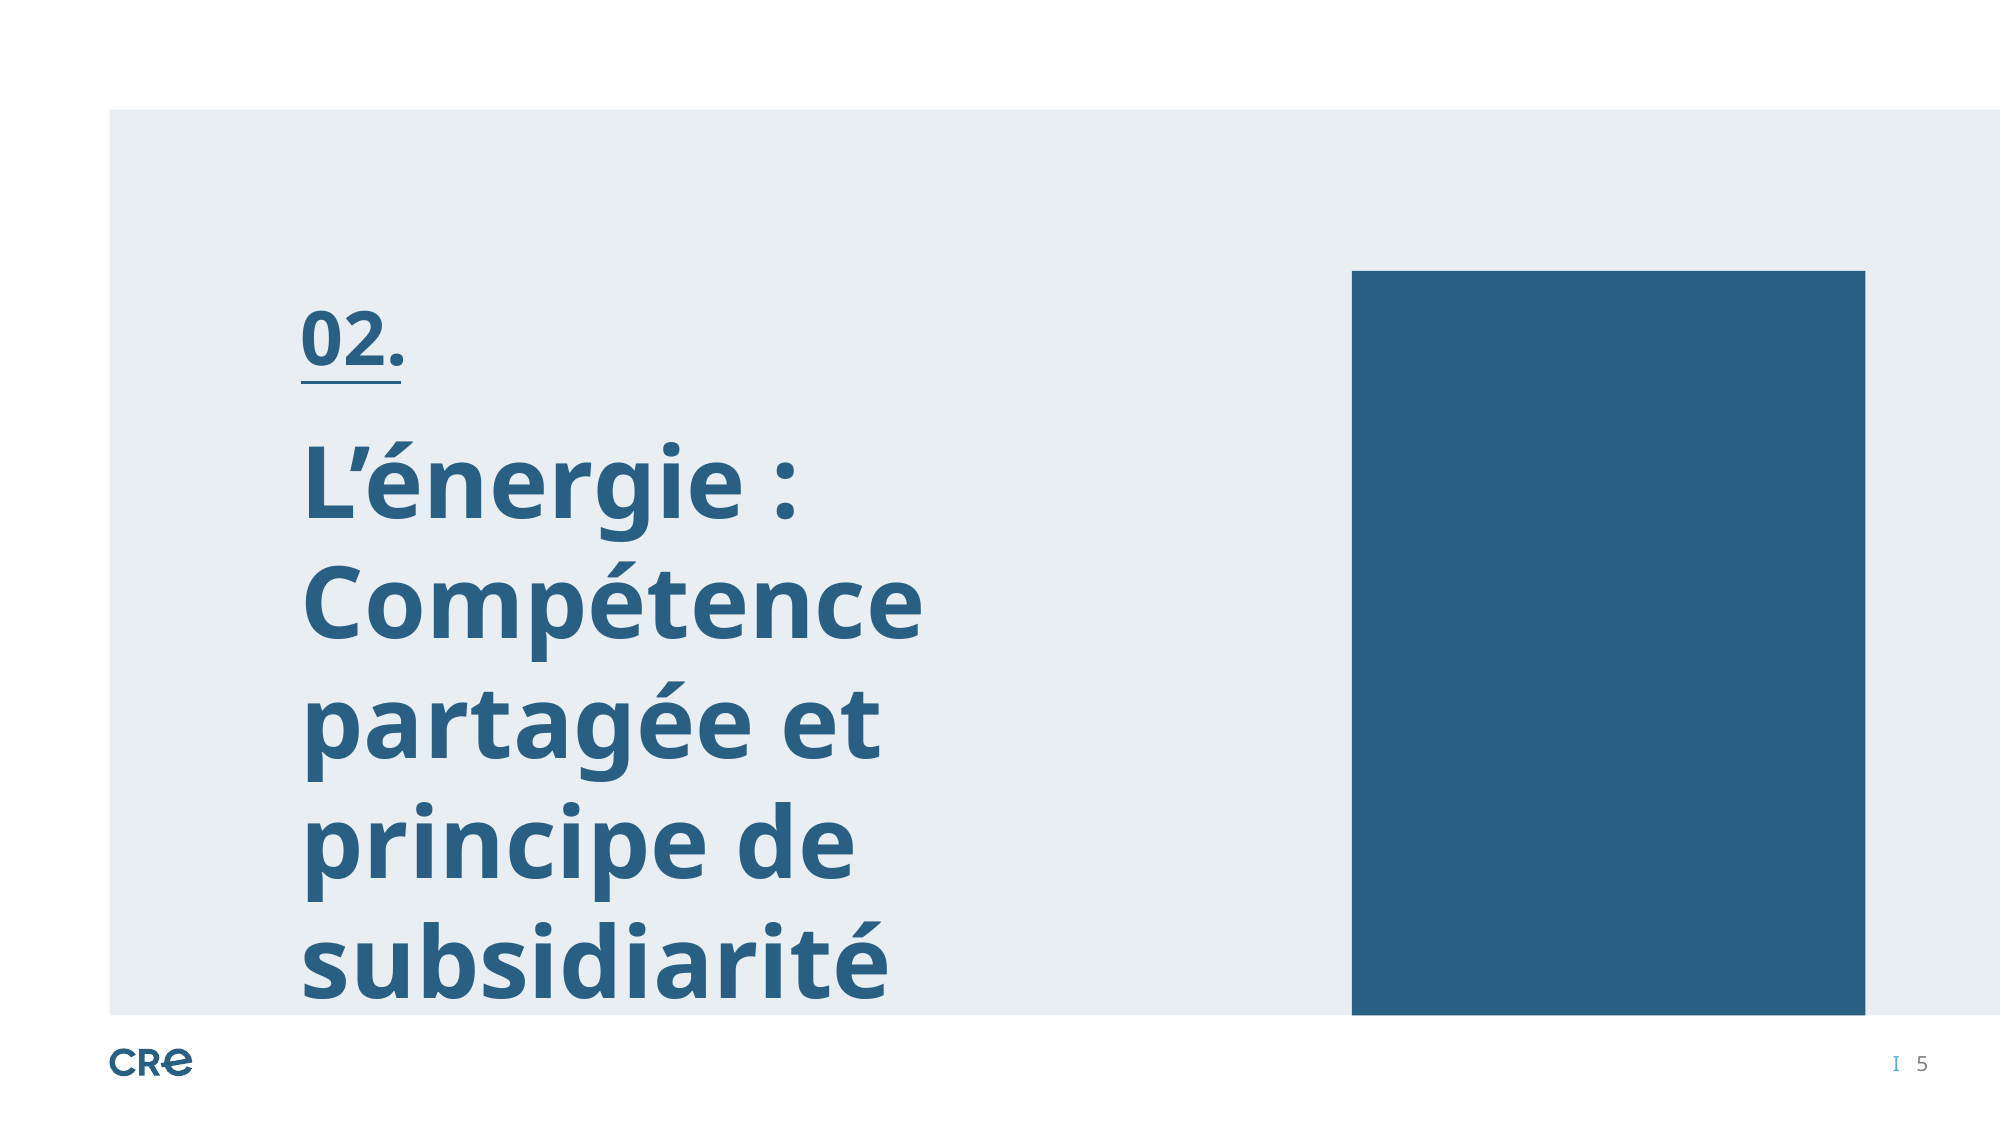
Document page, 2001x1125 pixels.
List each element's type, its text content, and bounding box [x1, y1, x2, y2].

title L’énergie : Compétence partagée et principe de subsidiarité [300, 418, 1196, 788]
slide_number I 5 [1832, 1034, 1929, 1095]
list [1351, 270, 1866, 1016]
list 02. [300, 270, 598, 383]
